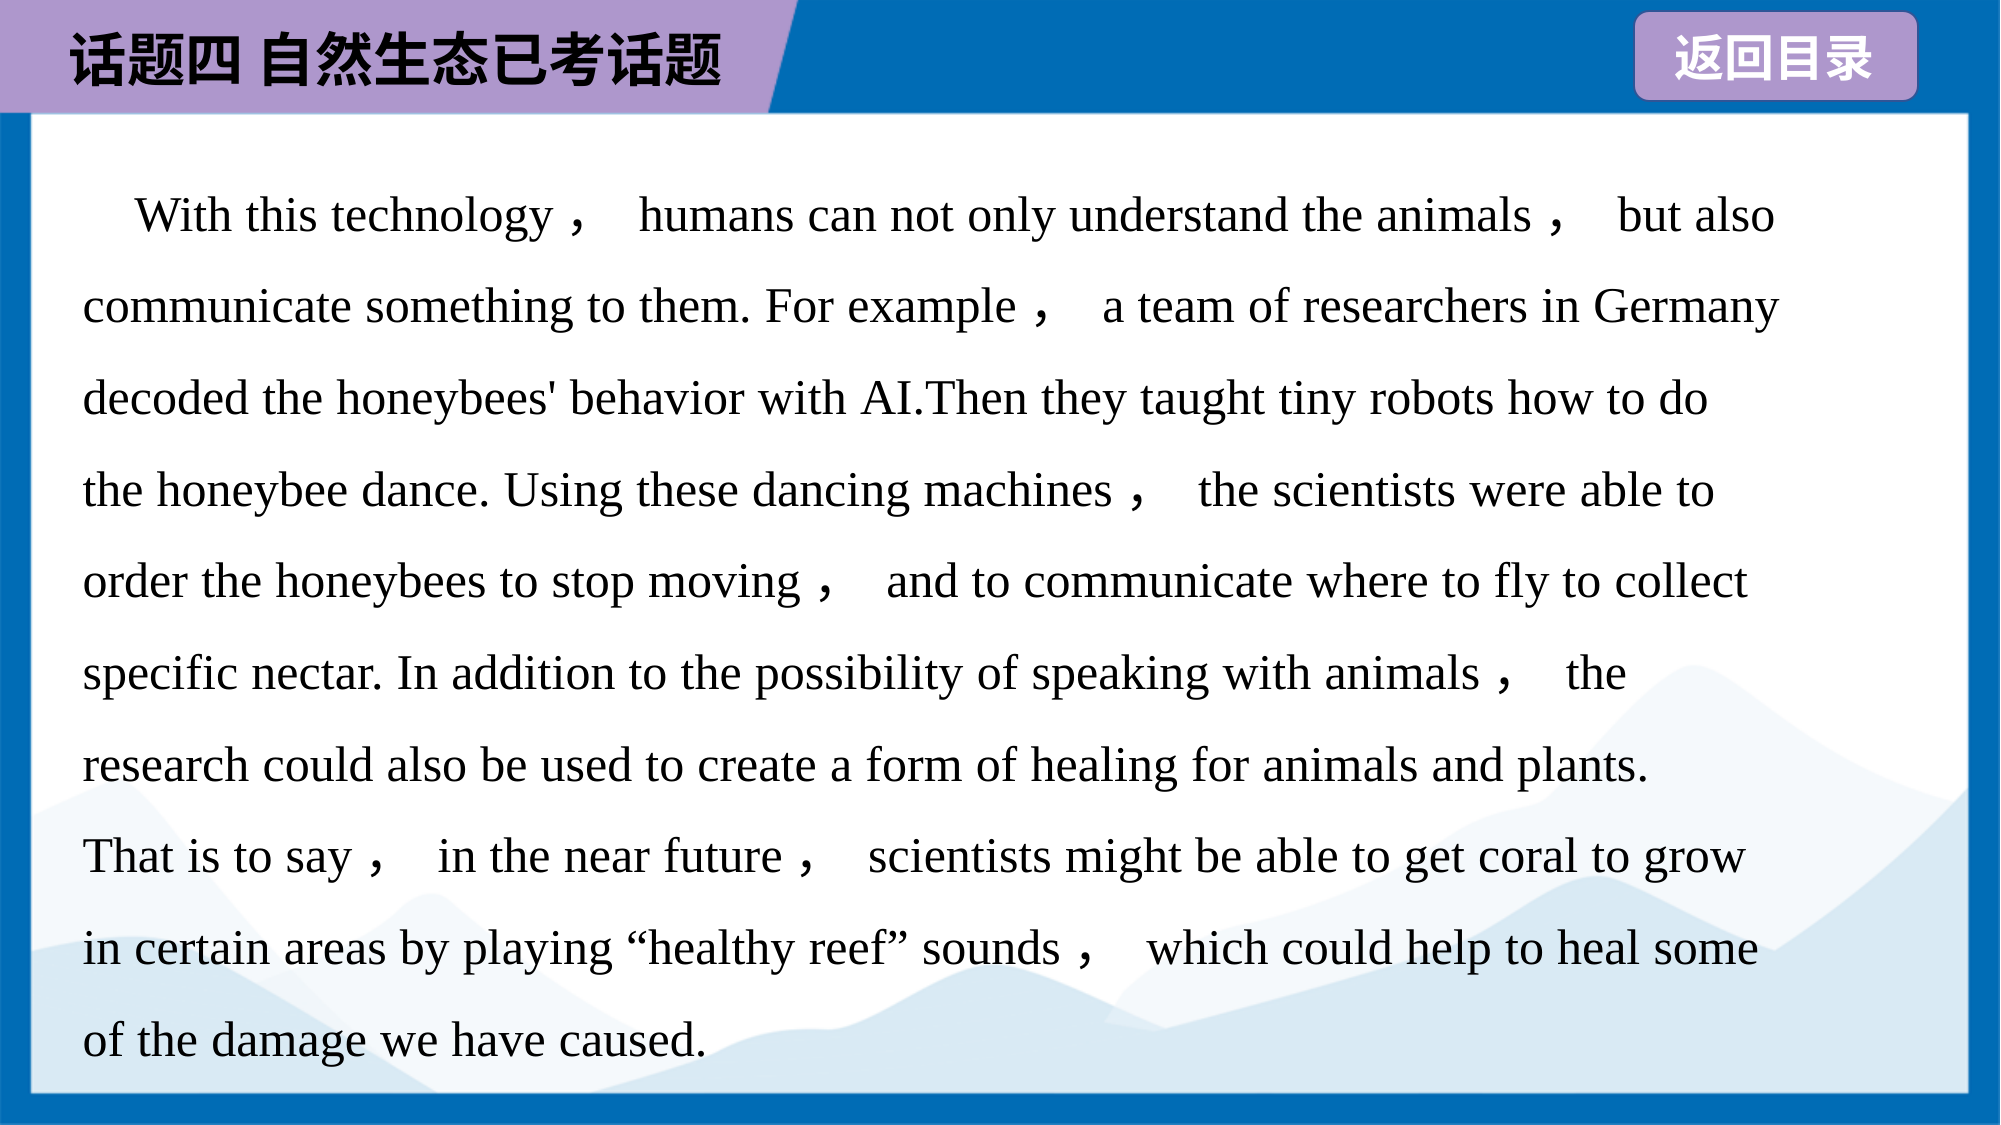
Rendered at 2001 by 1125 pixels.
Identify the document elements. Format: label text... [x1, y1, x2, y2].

picture [0, 0, 2000, 1125]
text_box With this technology， humans can not only understand the animals， but also communicate something to them. For example， a team of researchers in Germany decoded the honeybees' behavior with AI.Then they taught tiny robots how to do the honeybee dance. Using these dancing machines， the scientists were able to order the honeybees to stop moving， and to communicate where to fly to collect specific nectar. In addition to the possibility of speaking with animals， the research could also be used to create a form of healing for animals and plants. That is to say， in the near future， scientists might be able to get coral to grow in certain areas by playing “healthy reef” sounds， which could help to heal some of the damage we have caused. [82, 149, 1917, 1067]
